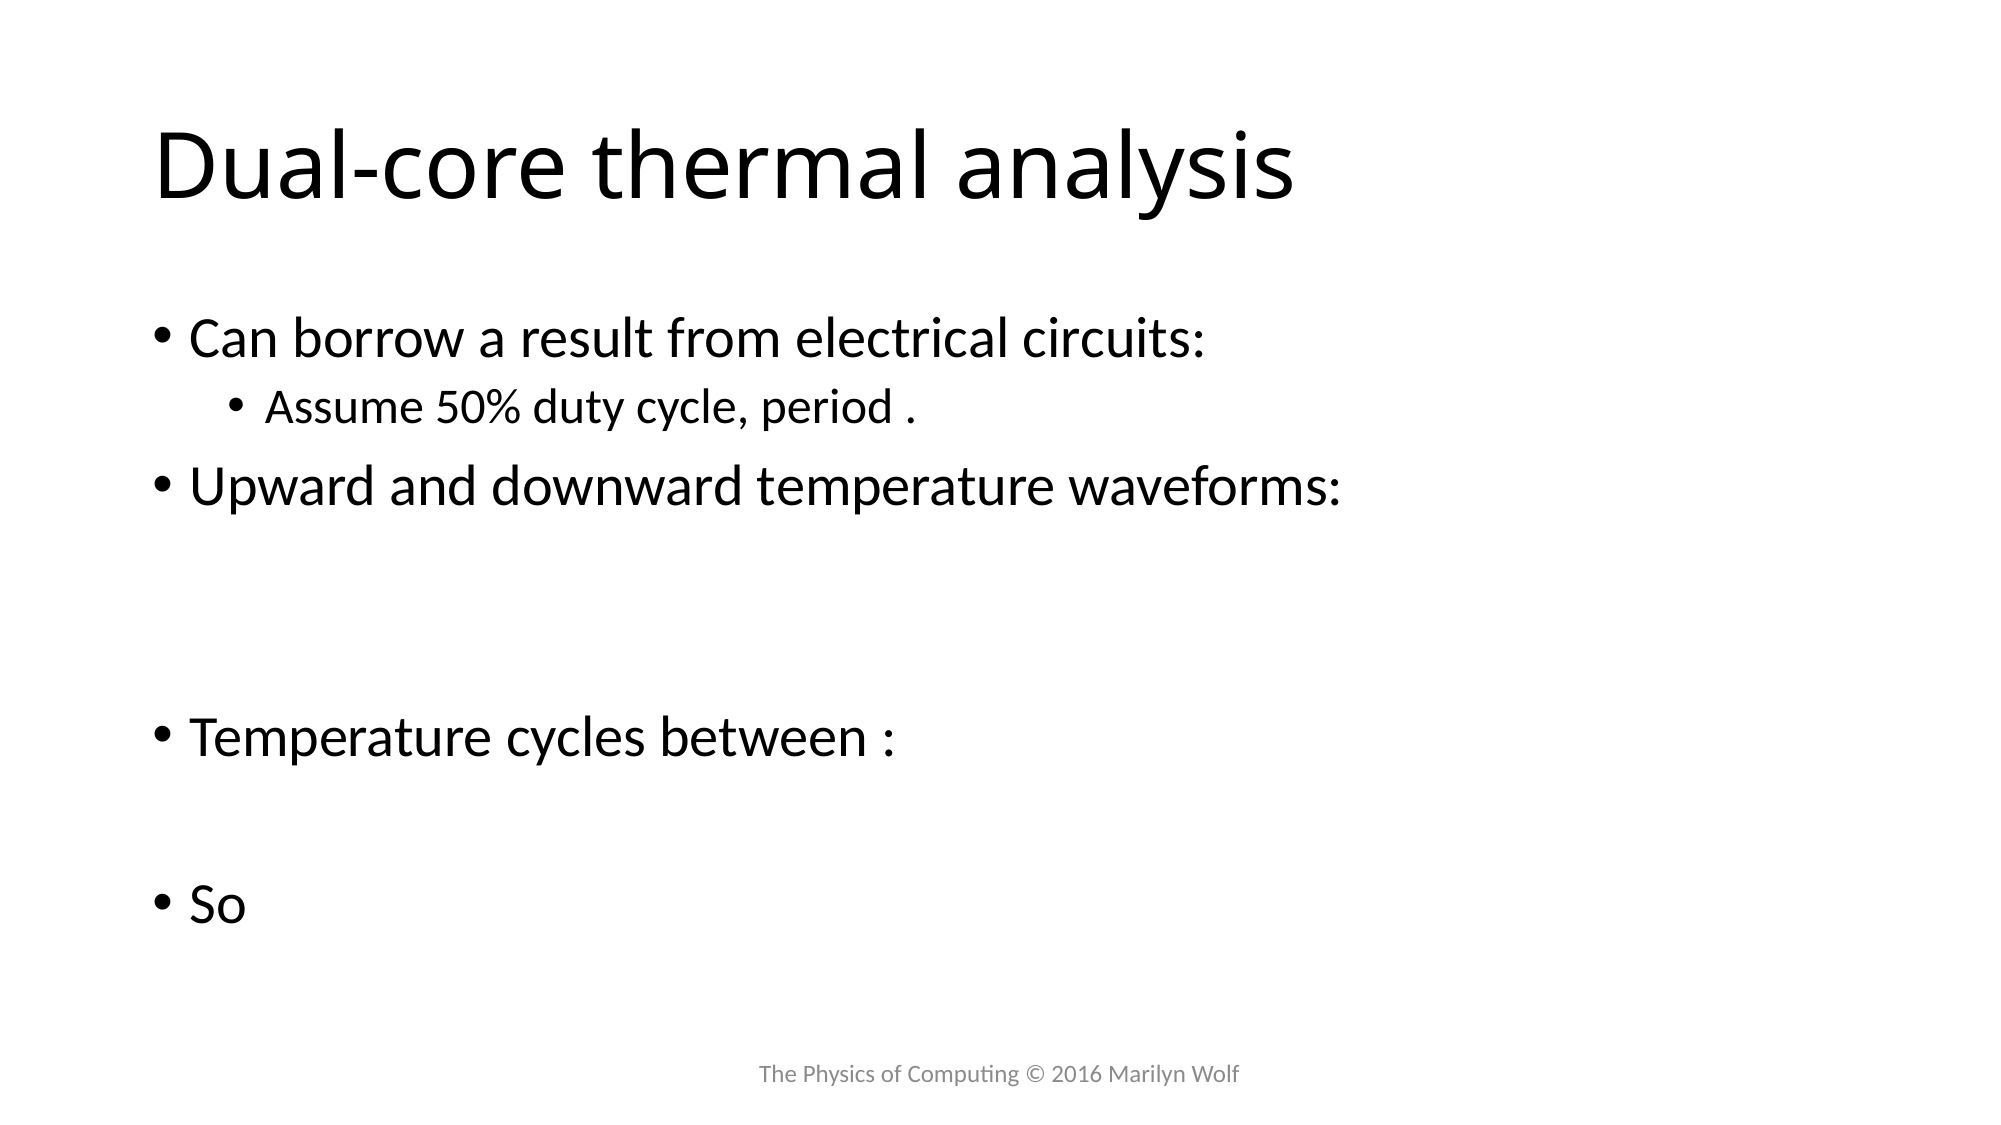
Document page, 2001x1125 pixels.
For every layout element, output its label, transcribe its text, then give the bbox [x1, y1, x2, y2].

footer The Physics of Computing © 2016 Marilyn Wolf [662, 1042, 1338, 1103]
title Dual-core thermal analysis [137, 59, 1863, 278]
